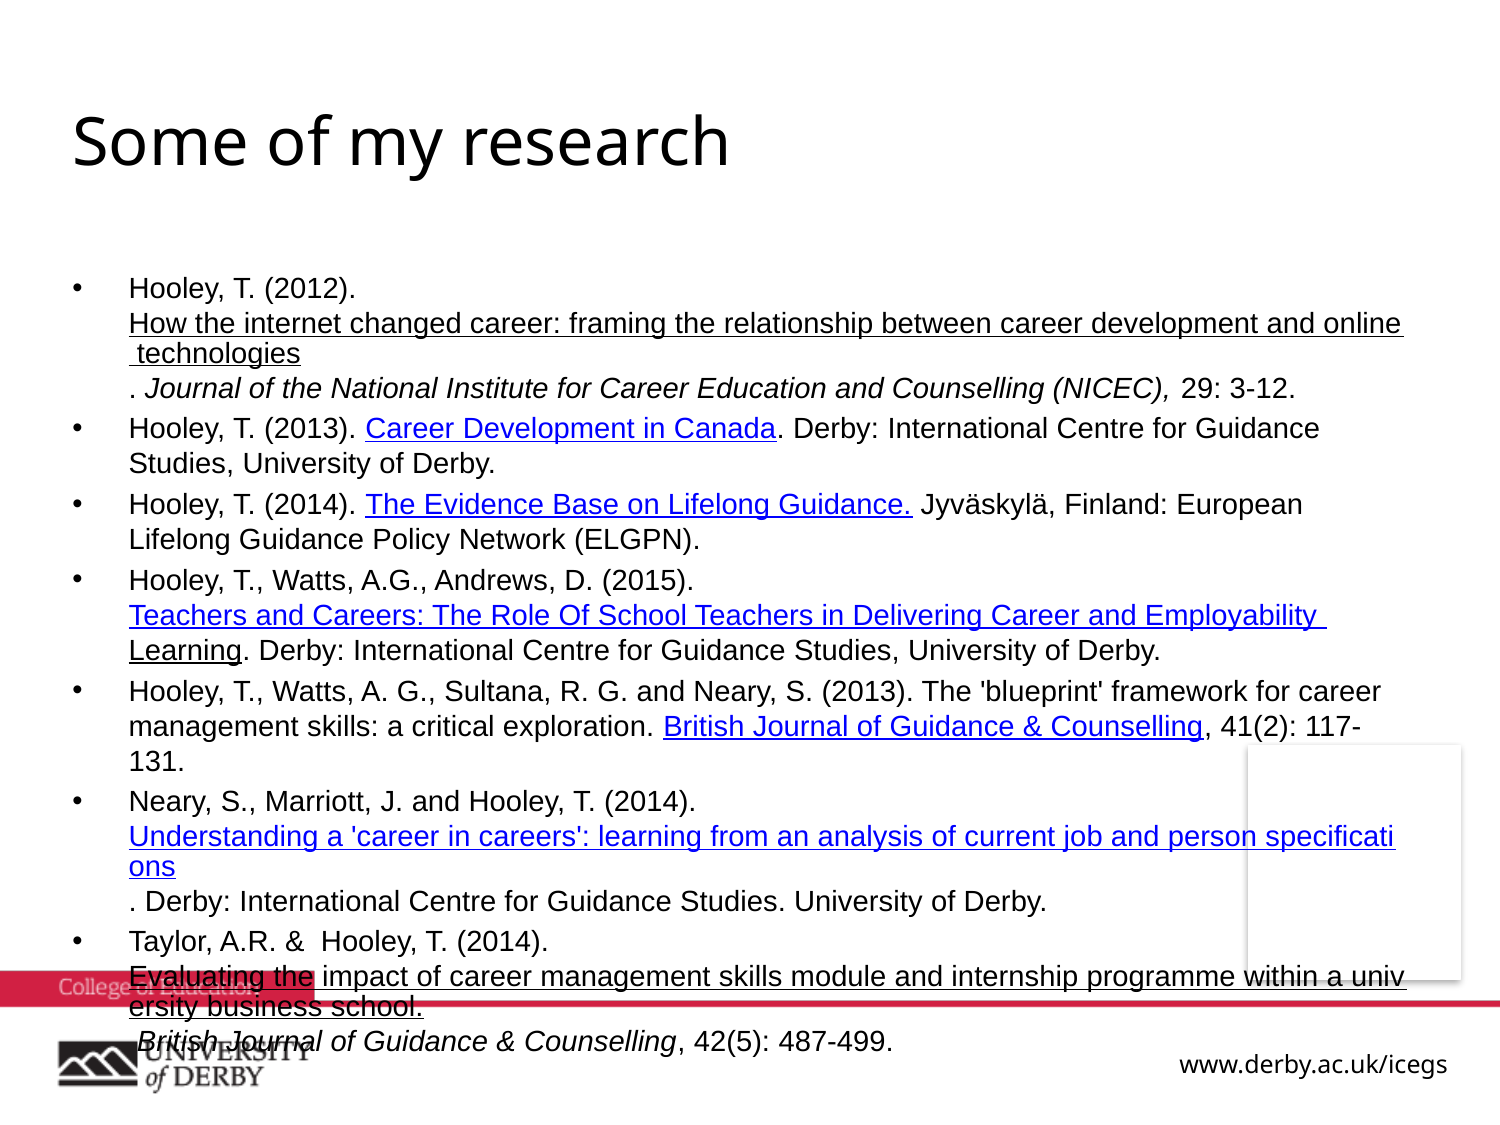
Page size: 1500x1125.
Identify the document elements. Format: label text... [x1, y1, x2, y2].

title Some of my research [57, 45, 1425, 233]
list Hooley, T. (2012). How the internet changed career: framing the relationship between career development and online technologies. Journal of the National Institute for Career Education and Counselling (NICEC), 29: 3-12. Hooley, T. (2013). Career Development in Canada. Derby: International Centre for Guidance Studies, University of Derby. Hooley, T. (2014). The Evidence Base on Lifelong Guidance. Jyväskylä, Finland: European Lifelong Guidance Policy Network (ELGPN). Hooley, T., Watts, A.G., Andrews, D. (2015). Teachers and Careers: The Role Of School Teachers in Delivering Career and Employability Learning. Derby: International Centre for Guidance Studies, University of Derby. Hooley, T., Watts, A. G., Sultana, R. G. and Neary, S. (2013). The 'blueprint' framework for career management skills: a critical exploration. British Journal of Guidance & Counselling, 41(2): 117-131. Neary, S., Marriott, J. and Hooley, T. (2014). Understanding a 'career in careers': learning from an analysis of current job and person specifications. Derby: International Centre for Guidance Studies. University of Derby. Taylor, A.R. & Hooley, T. (2014). Evaluating the impact of career management skills module and internship programme within a university business school. British Journal of Guidance & Counselling, 42(5): 487-499. [57, 262, 1425, 934]
